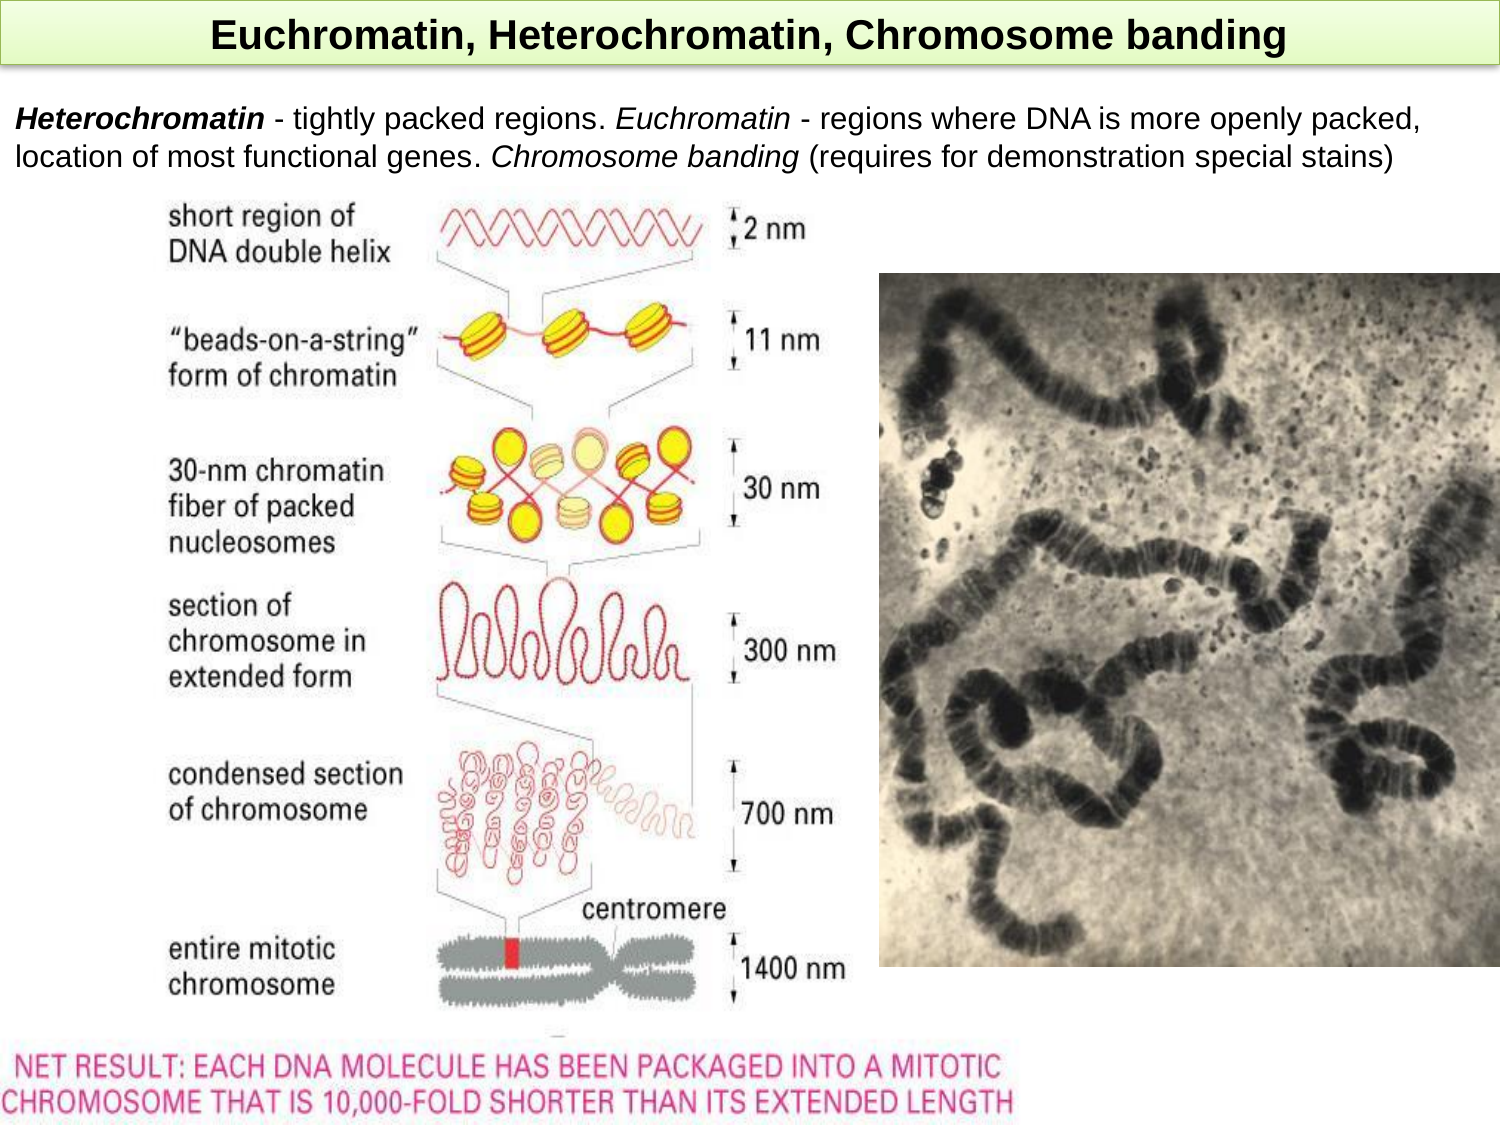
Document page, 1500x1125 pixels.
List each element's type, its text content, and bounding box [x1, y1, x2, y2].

title Heterochromatin - tightly packed regions. Euchromatin - regions where DNA is more openly packed, location of most functional genes. Chromosome banding (requires for demonstration special stains) [0, 90, 1500, 220]
picture [0, 186, 1500, 1125]
text_box Euchromatin, Heterochromatin, Chromosome banding [0, 0, 1500, 65]
